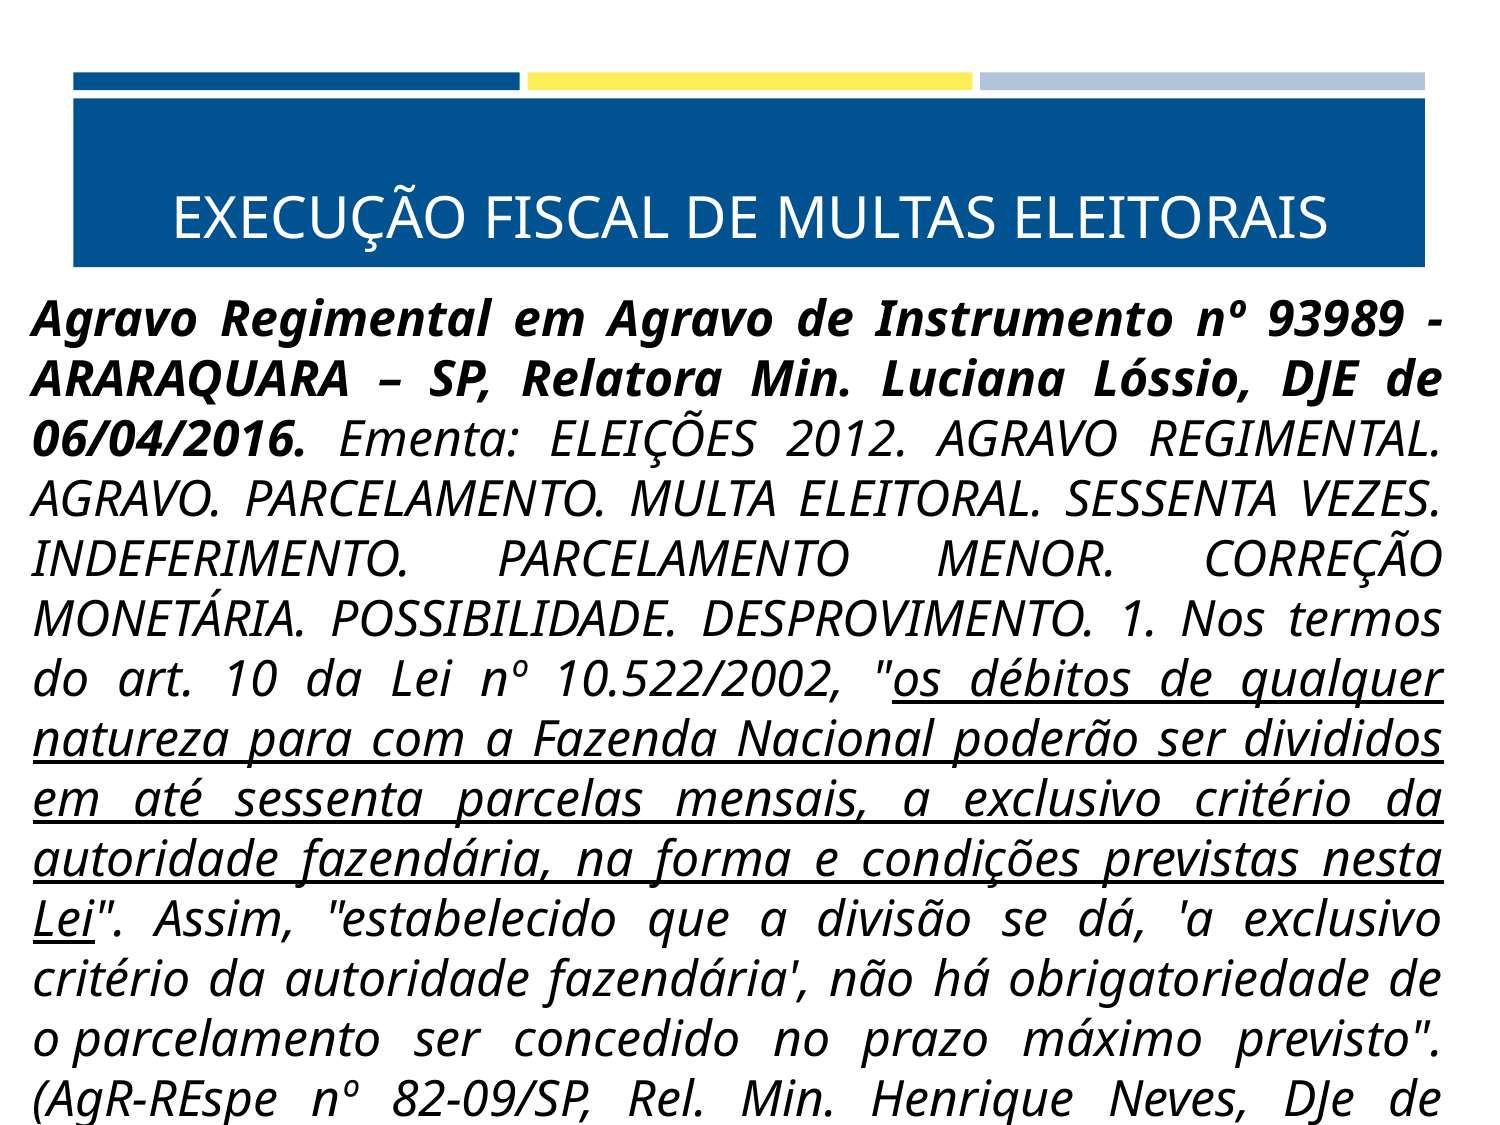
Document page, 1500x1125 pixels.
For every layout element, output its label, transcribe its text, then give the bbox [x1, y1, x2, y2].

title EXECUÇÃO FISCAL DE MULTAS ELEITORAIS [95, 112, 1406, 259]
list Agravo Regimental em Agravo de Instrumento nº 93989 - ARARAQUARA – SP, Relatora Min. Luciana Lóssio, DJE de 06/04/2016. Ementa: ELEIÇÕES 2012. AGRAVO REGIMENTAL. AGRAVO. PARCELAMENTO. MULTA ELEITORAL. SESSENTA VEZES. INDEFERIMENTO. PARCELAMENTO MENOR. CORREÇÃO MONETÁRIA. POSSIBILIDADE. DESPROVIMENTO. 1. Nos termos do art. 10 da Lei nº 10.522/2002, "os débitos de qualquer natureza para com a Fazenda Nacional poderão ser divididos em até sessenta parcelas mensais, a exclusivo critério da autoridade fazendária, na forma e condições previstas nesta Lei". Assim, "estabelecido que a divisão se dá, 'a exclusivo critério da autoridade fazendária', não há obrigatoriedade de o parcelamento ser concedido no prazo máximo previsto". (AgR-REspe nº 82-09/SP, Rel. Min. Henrique Neves, DJe de 15.9.2014) [17, 278, 1459, 1094]
